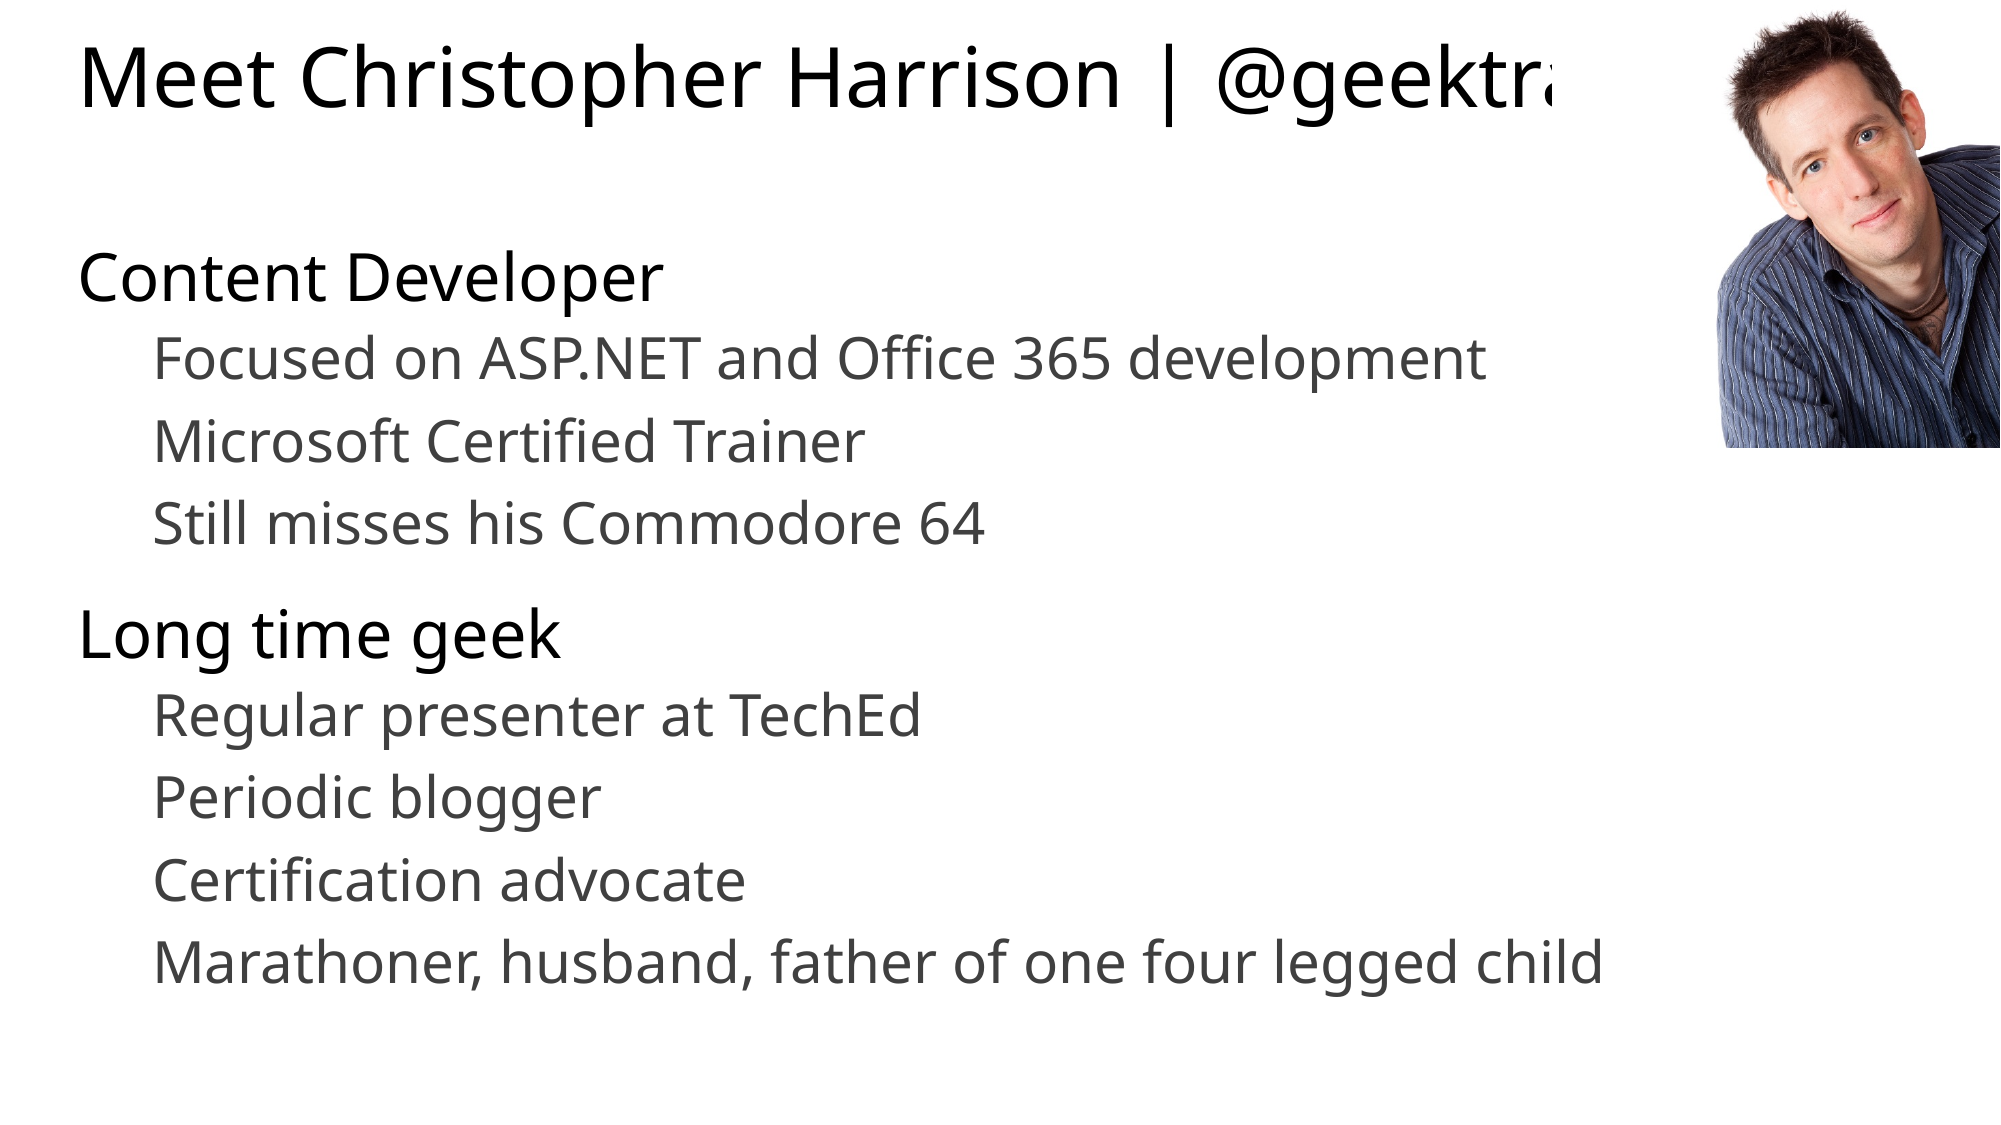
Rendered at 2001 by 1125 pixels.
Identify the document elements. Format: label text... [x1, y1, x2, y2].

picture [1552, 0, 2000, 448]
list Content Developer Focused on ASP.NET and Office 365 development Microsoft Certified Trainer Still misses his Commodore 64 Long time geek Regular presenter at TechEd Periodic blogger Certification advocate Marathoner, husband, father of one four legged child [62, 227, 1953, 1096]
title Meet Christopher Harrison | ‏@geektrainer [62, 29, 1547, 205]
